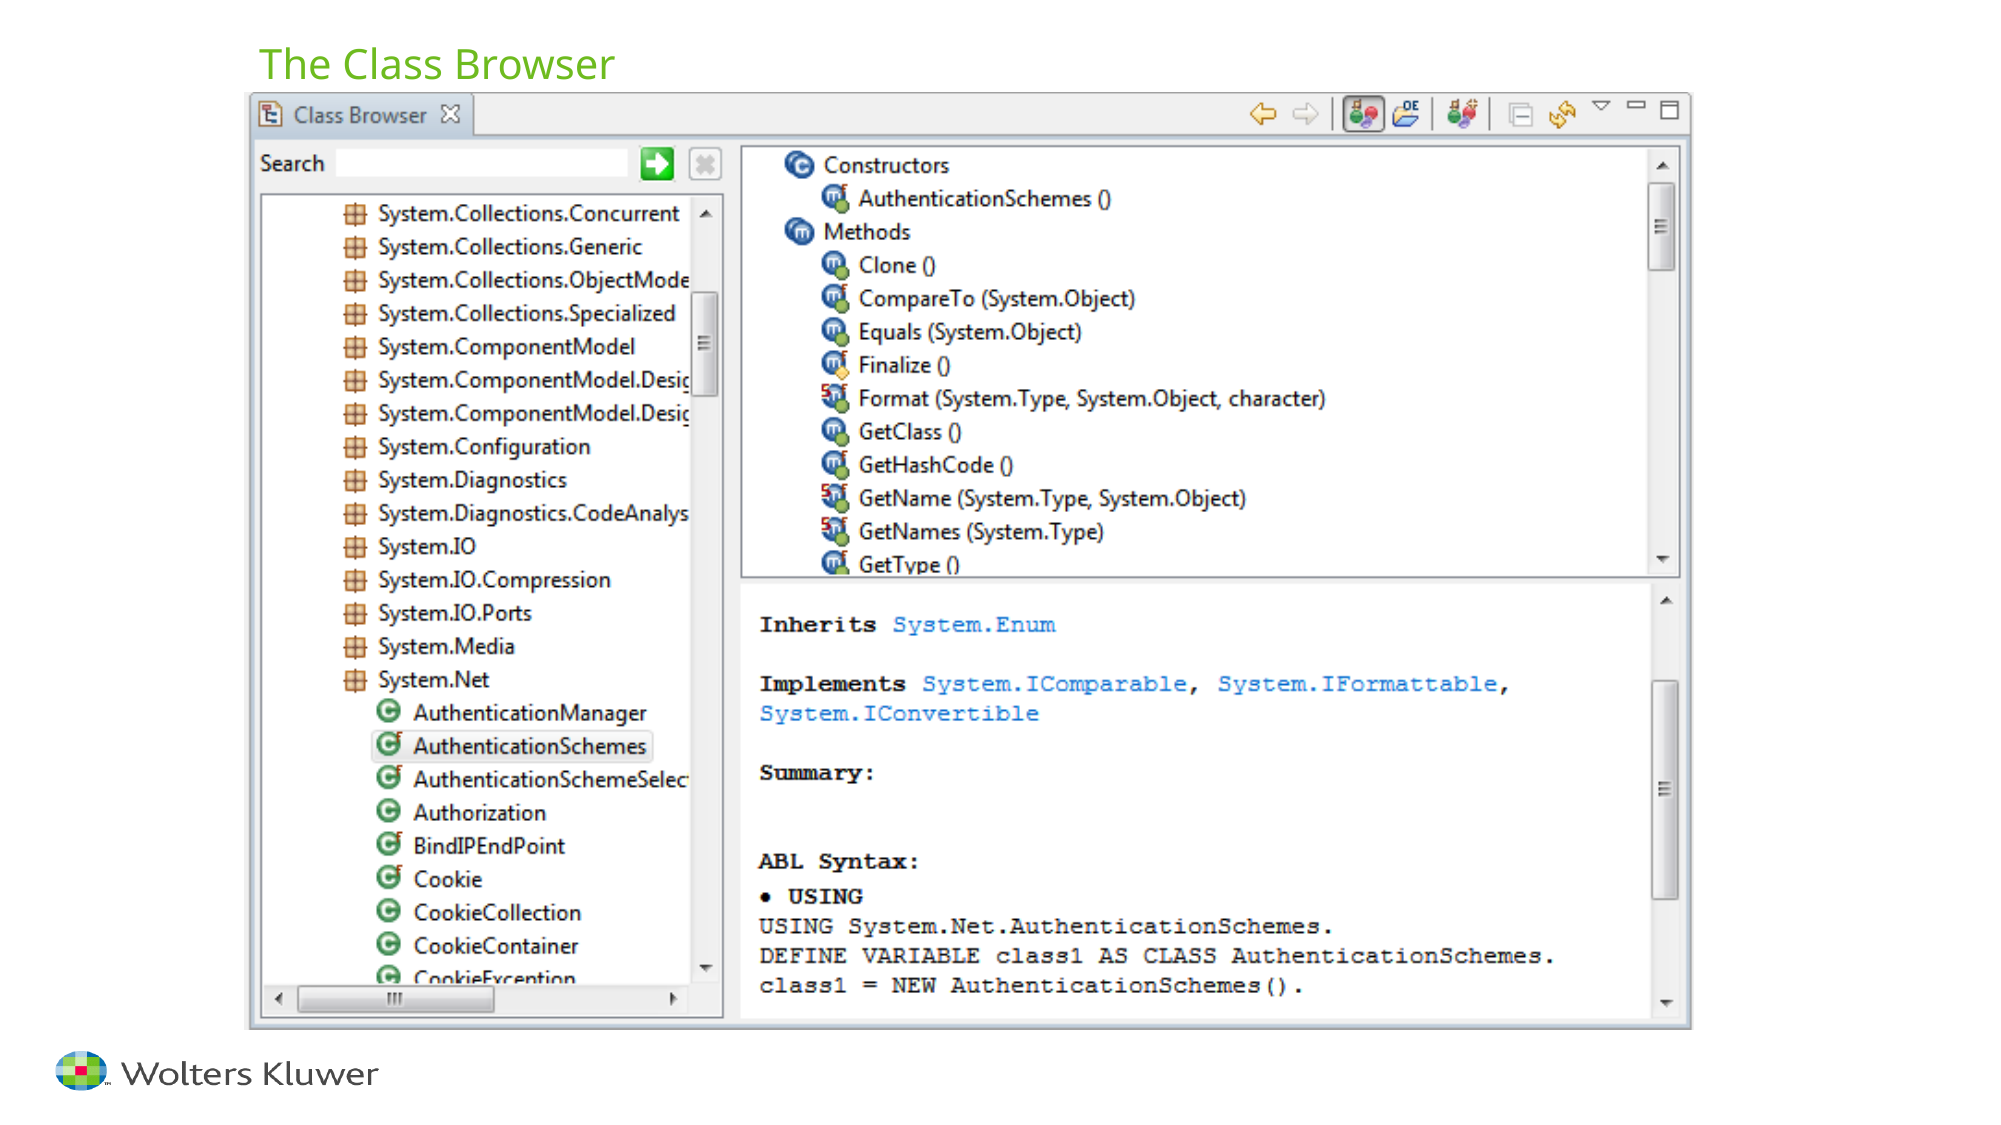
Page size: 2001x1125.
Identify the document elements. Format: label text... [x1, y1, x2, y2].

title The Class Browser [243, 29, 1695, 92]
picture [243, 92, 1695, 1030]
